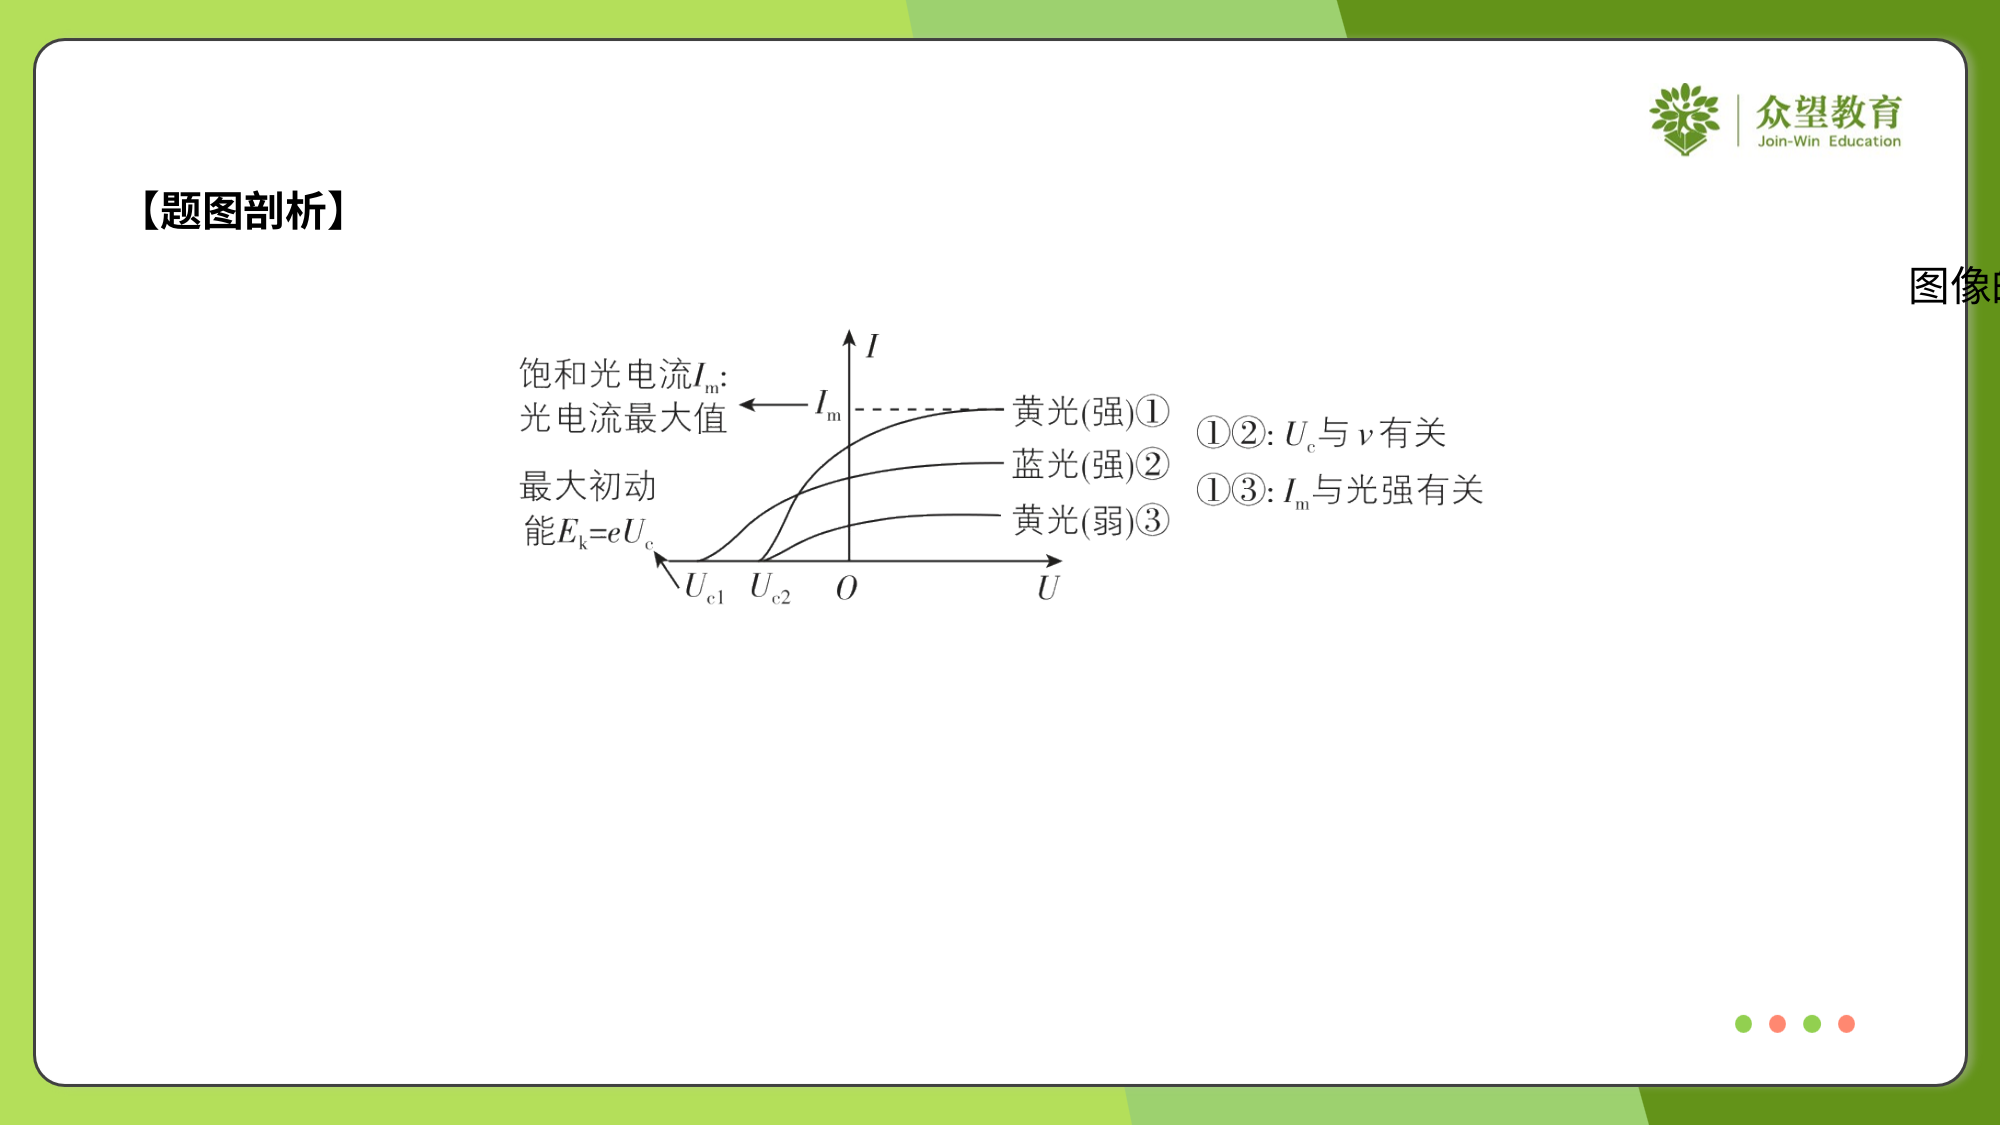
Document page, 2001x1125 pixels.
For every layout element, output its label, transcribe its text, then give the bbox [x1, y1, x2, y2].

text_box 【题图剖析】 [118, 159, 1883, 227]
picture [0, 0, 2000, 1125]
